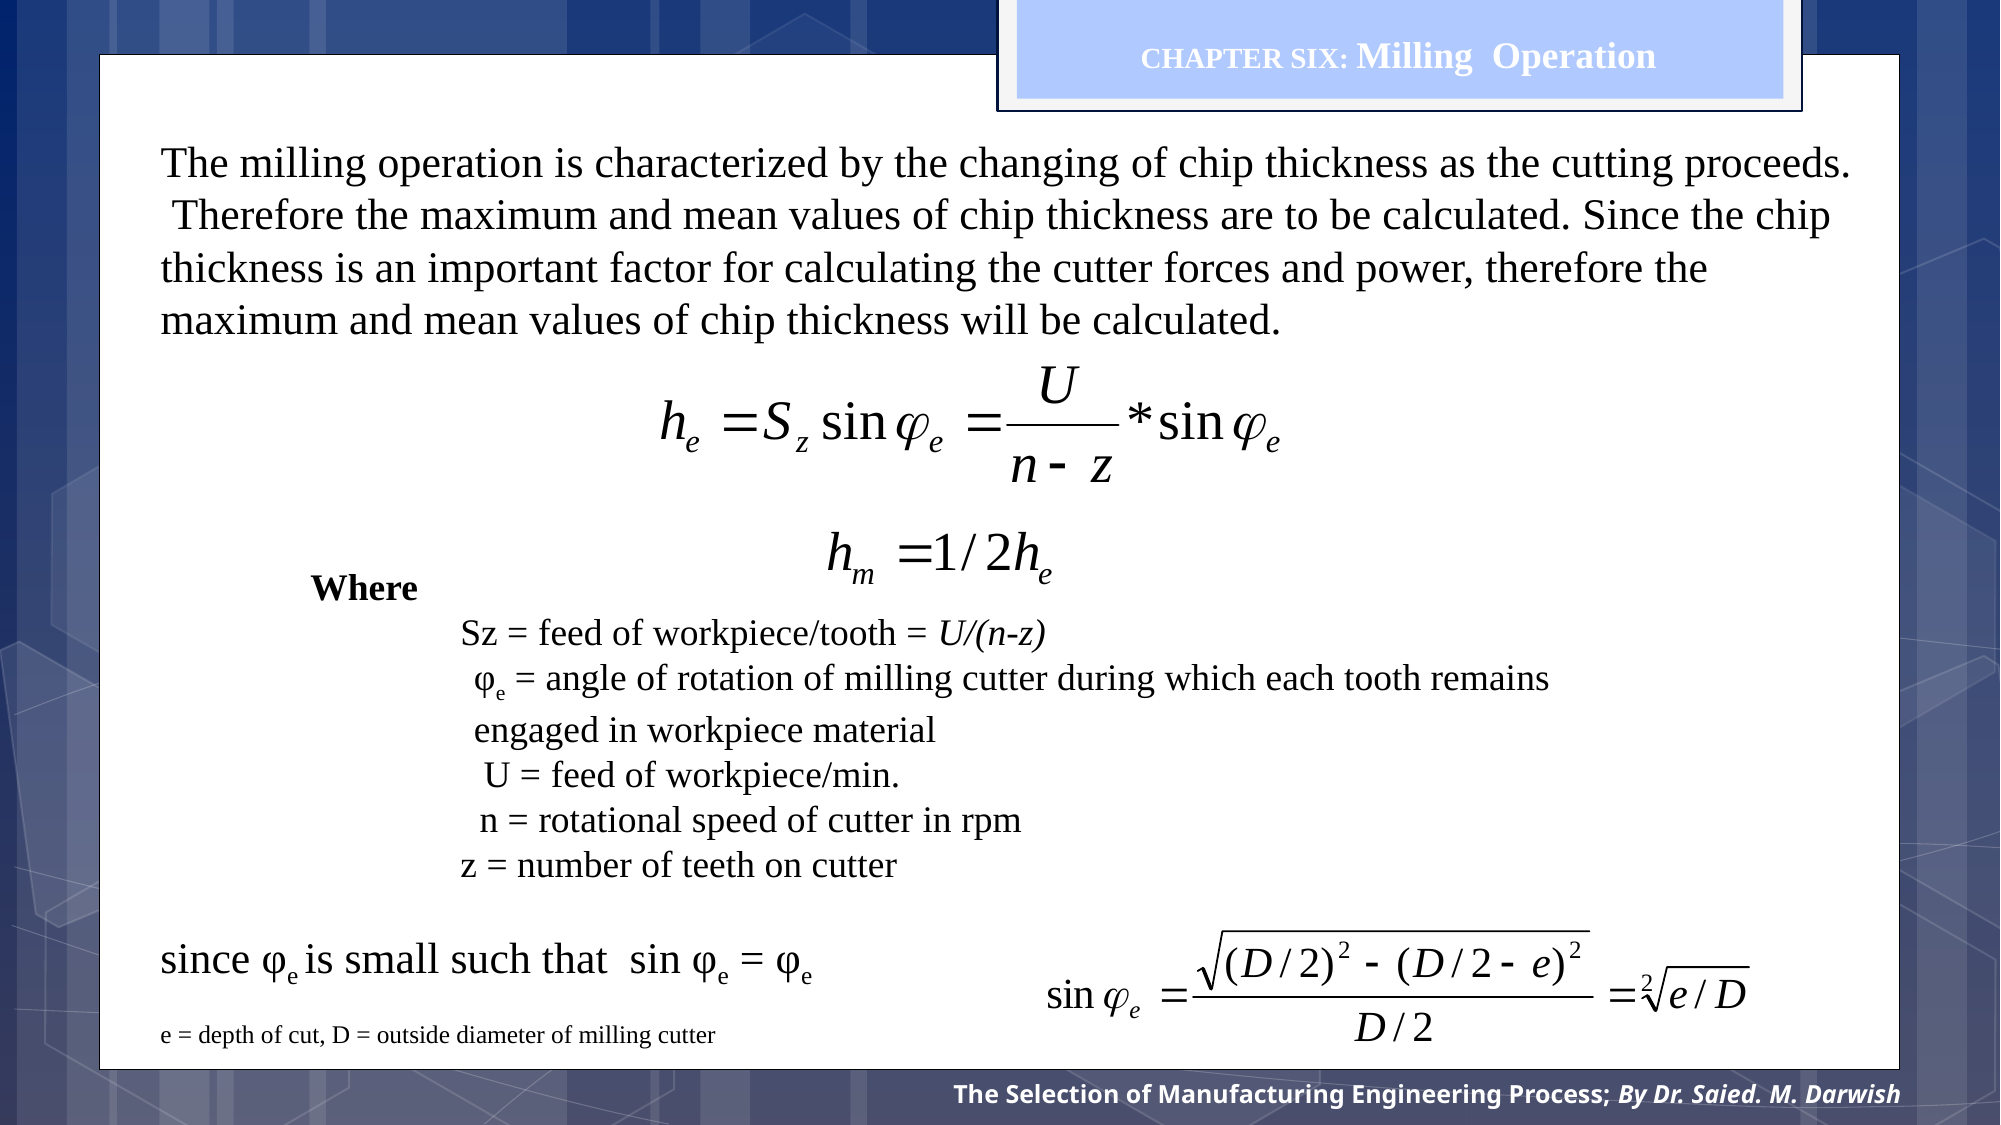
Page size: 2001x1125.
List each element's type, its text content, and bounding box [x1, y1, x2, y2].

text_box Where Sz = feed of workpiece/tooth = U/(n-z) φe = angle of rotation of milling cutter during which each tooth remains engaged in workpiece material U = feed of workpiece/min. n = rotational speed of cutter in rpm z = number of teeth on cutter since φe is small such that sin φe = φe e = depth of cut, D = outside diameter of milling cutter [145, 556, 1799, 1125]
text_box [650, 350, 1294, 496]
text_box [1040, 921, 1757, 1052]
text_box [818, 515, 1063, 599]
text_box CHAPTER SIX: Milling Operation [940, 0, 1858, 84]
text_box The milling operation is characterized by the changing of chip thickness as the cutting proceeds. Therefore the maximum and mean values of chip thickness are to be calculated. Since the chip thickness is an important factor for calculating the cutter forces and power, therefore the maximum and mean values of chip thickness will be calculated. [145, 102, 1887, 351]
